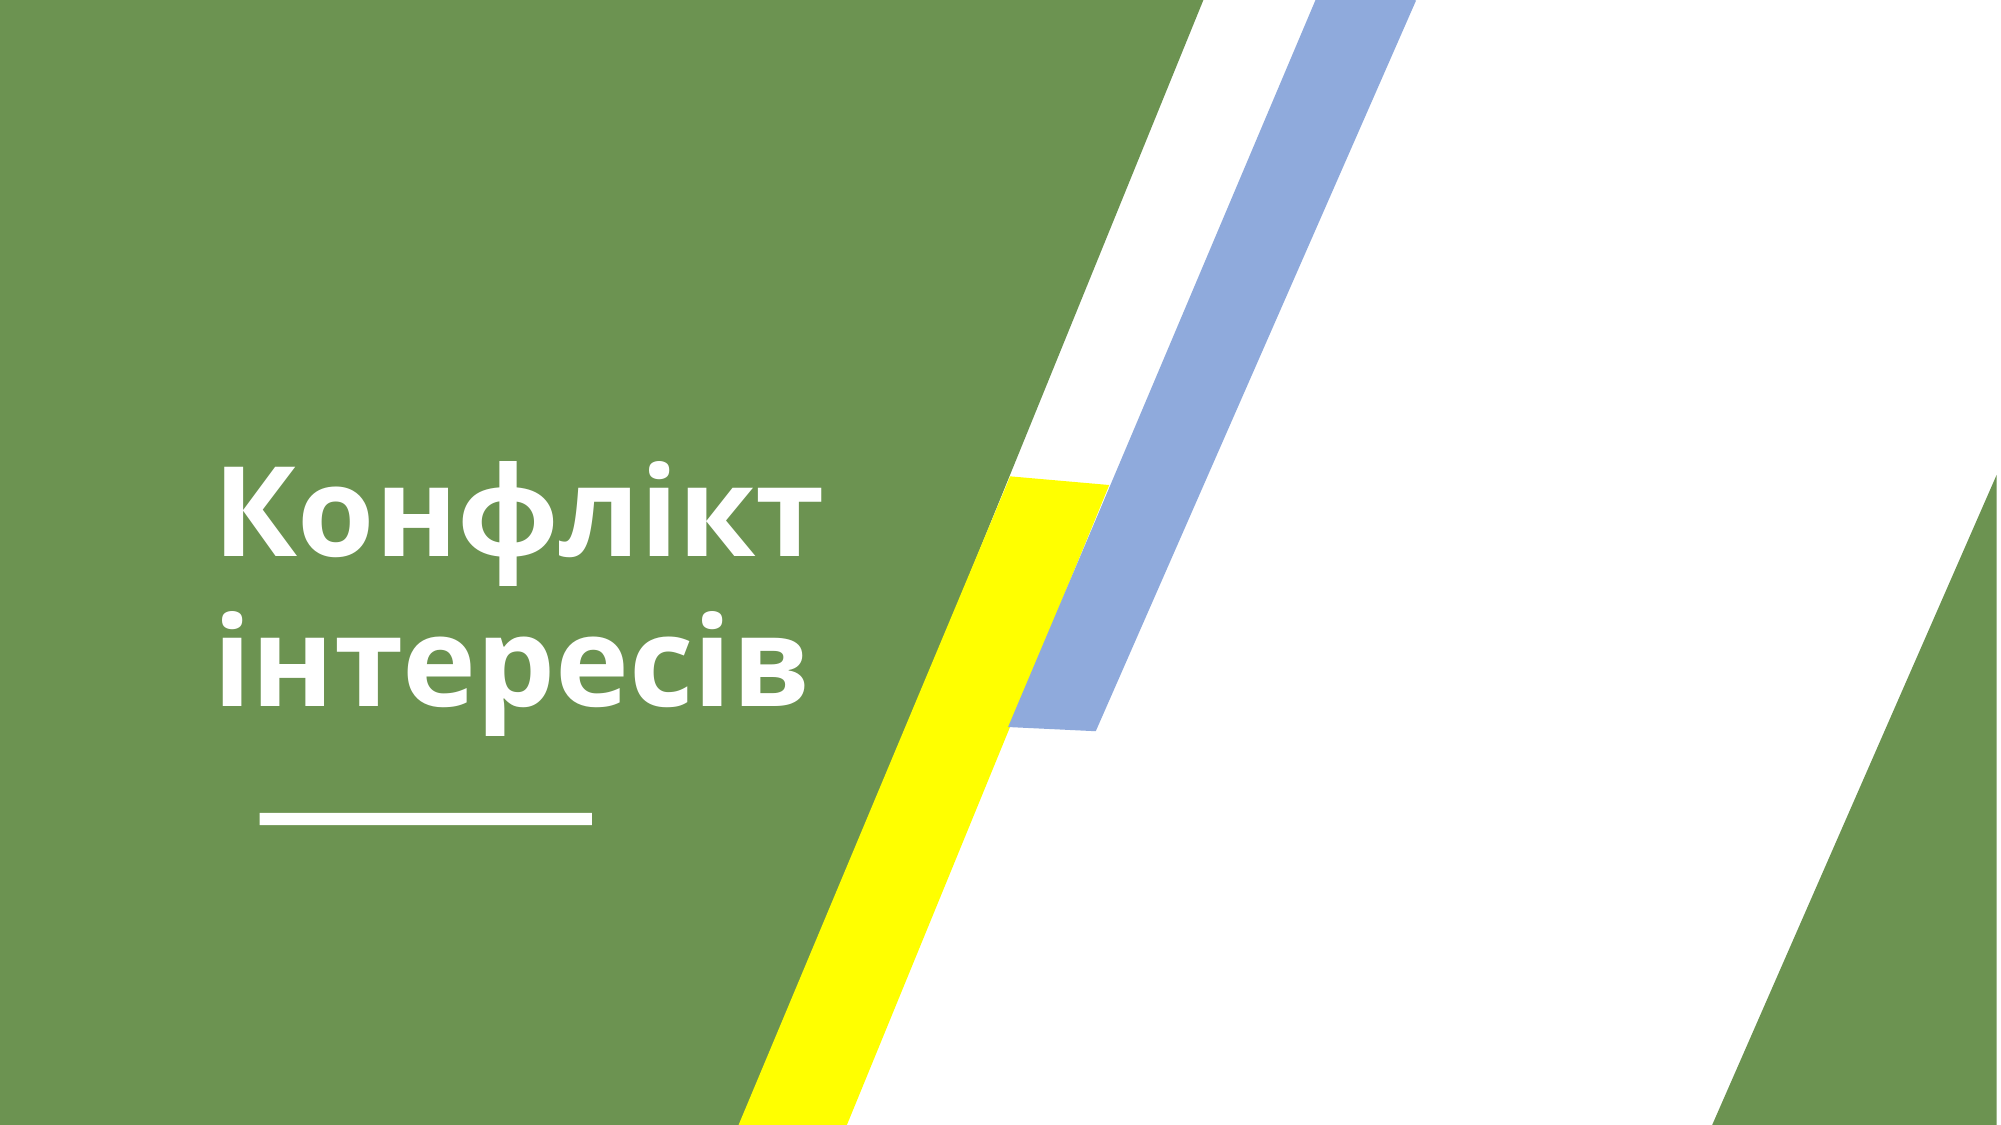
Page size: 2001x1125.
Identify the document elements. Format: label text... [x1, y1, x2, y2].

text_box [0, 0, 1205, 1125]
text_box [1711, 474, 1998, 1125]
text_box [1135, 0, 1418, 579]
text_box Конфлікт інтересів [199, 424, 1164, 889]
text_box [737, 889, 945, 1125]
